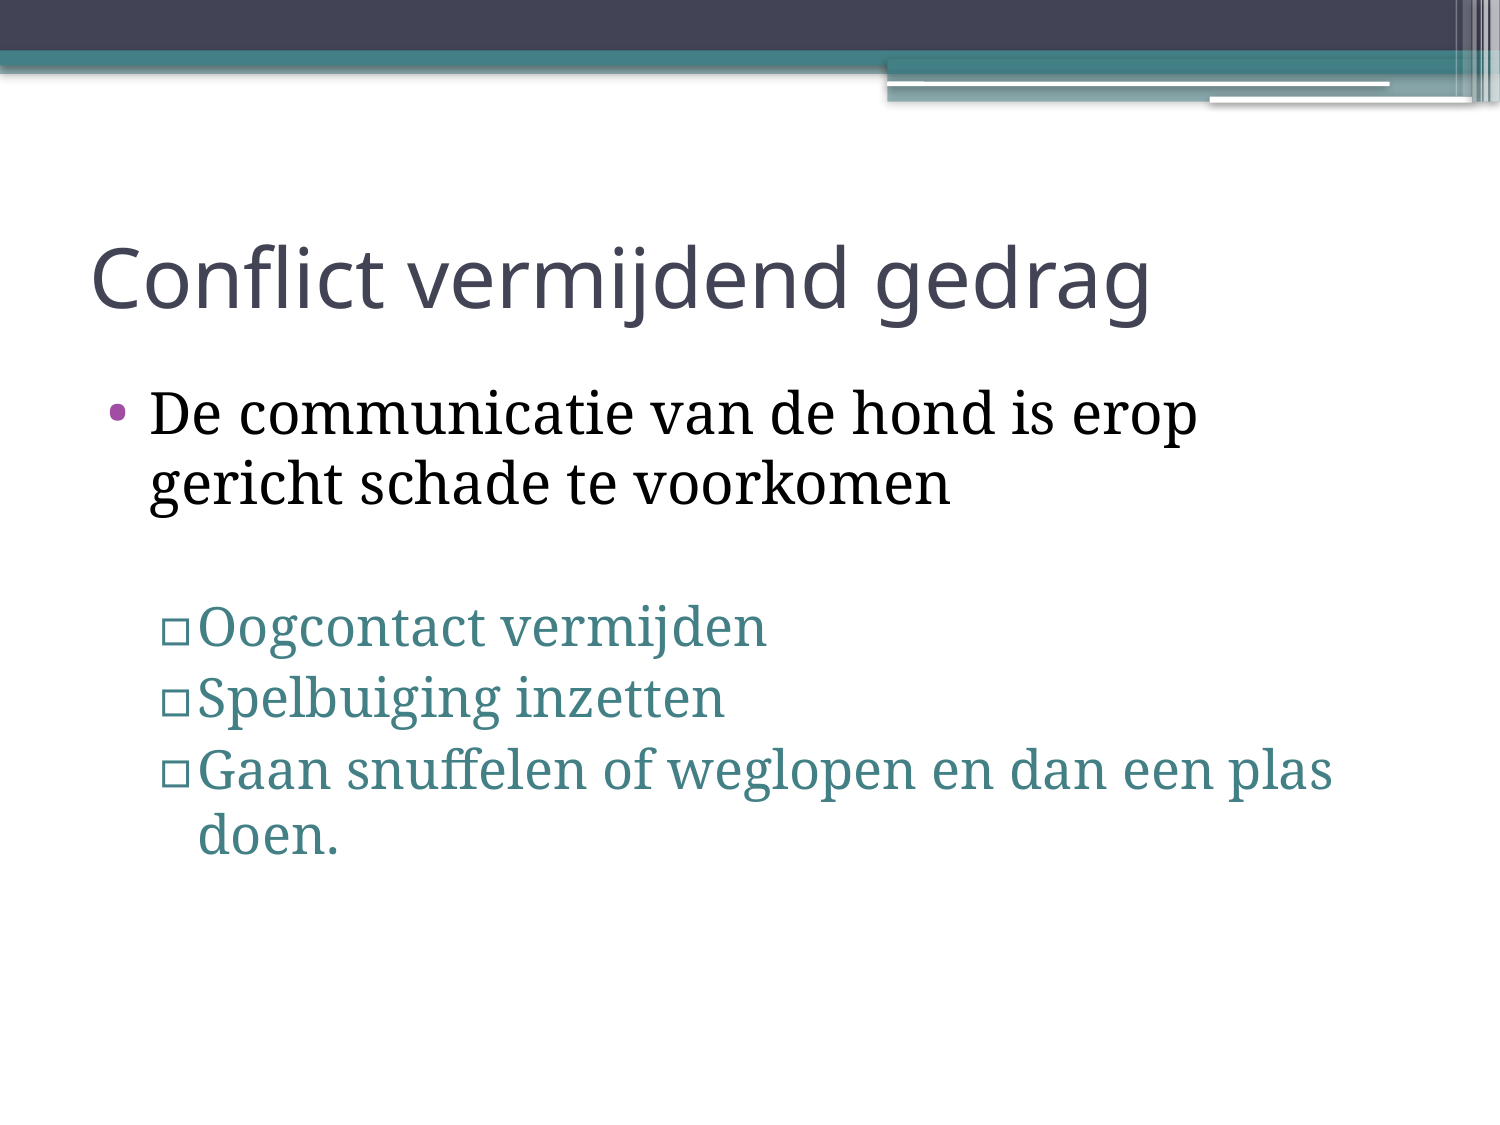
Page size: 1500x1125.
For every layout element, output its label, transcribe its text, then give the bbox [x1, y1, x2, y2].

list De communicatie van de hond is erop gericht schade te voorkomen Oogcontact vermijden Spelbuiging inzetten Gaan snuffelen of weglopen en dan een plas doen. [75, 368, 1425, 1079]
title Conflict vermijdend gedrag [75, 187, 1425, 363]
